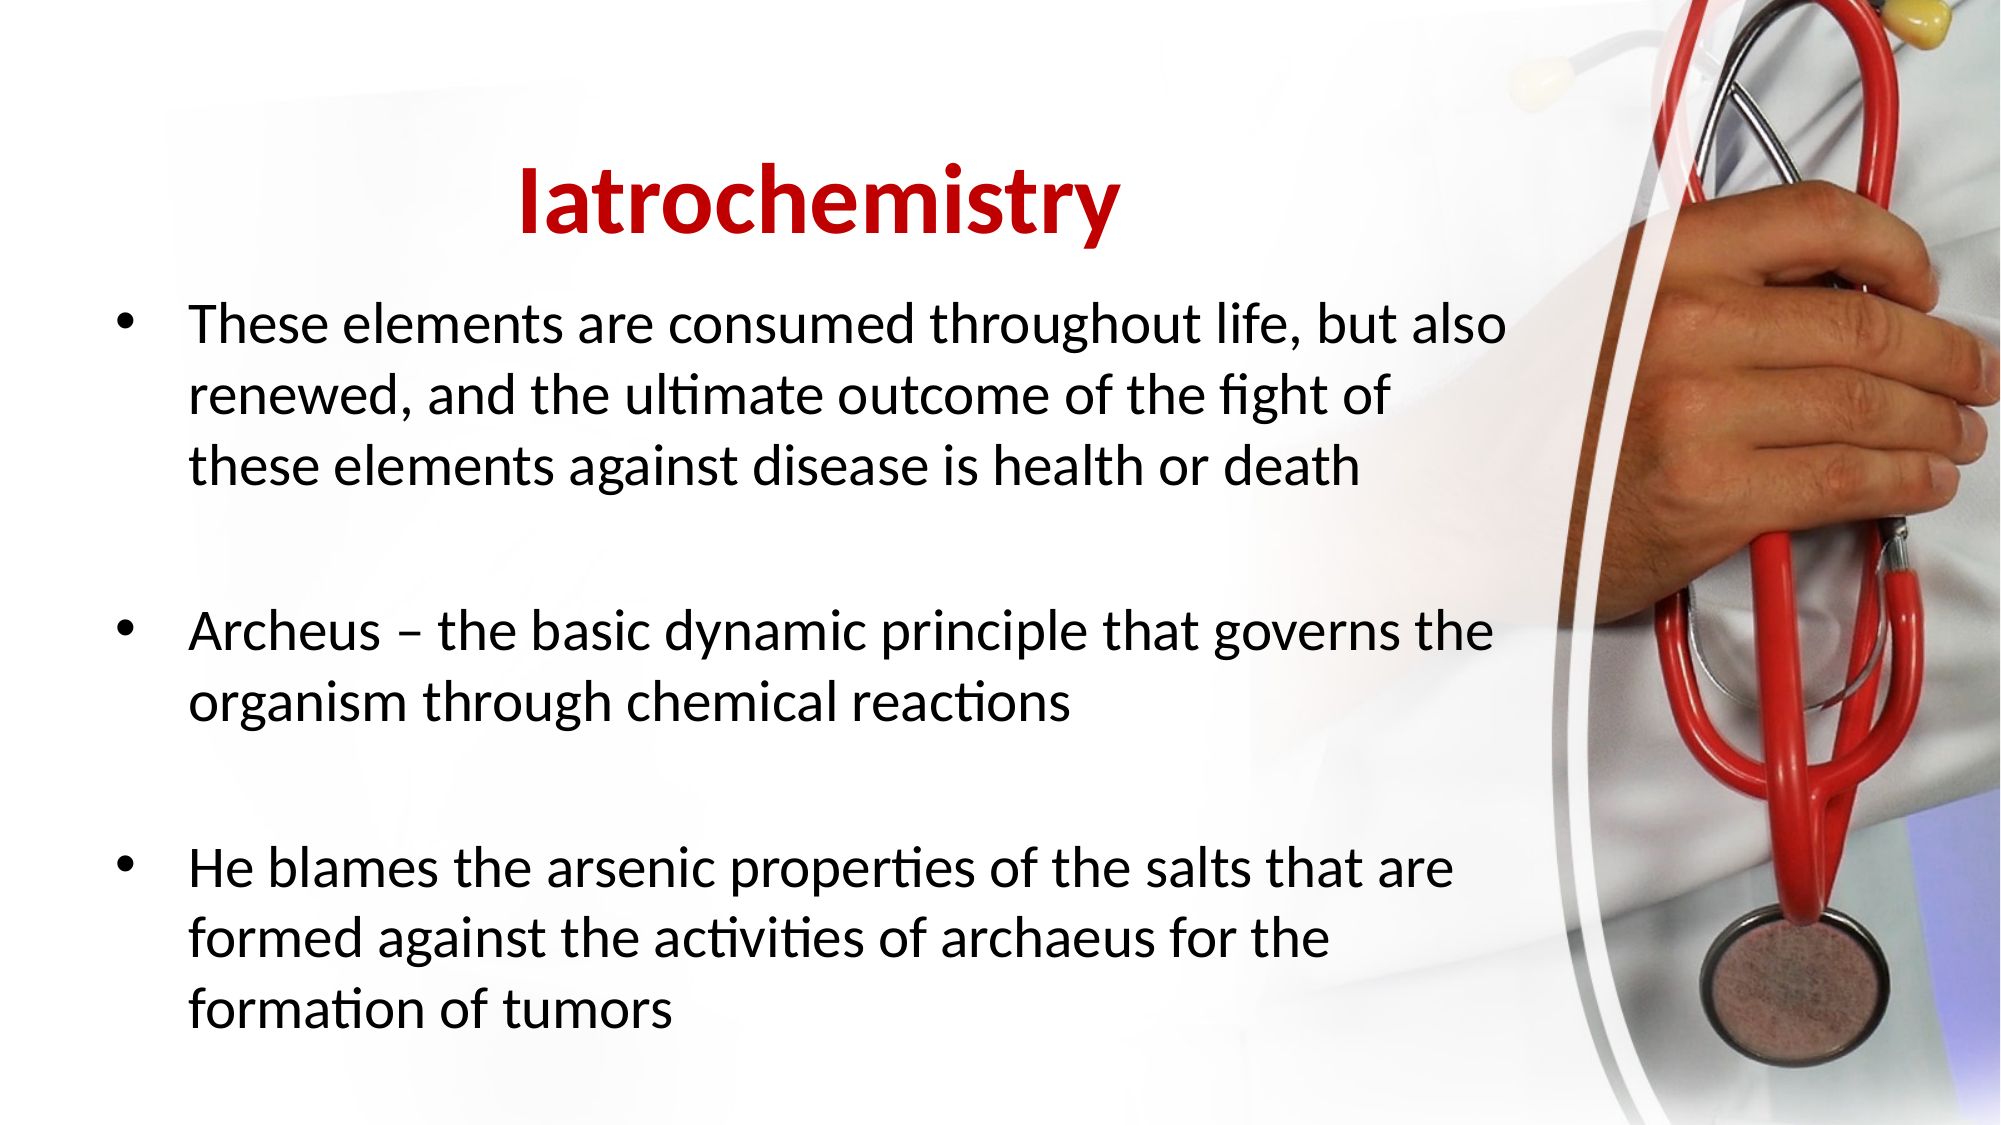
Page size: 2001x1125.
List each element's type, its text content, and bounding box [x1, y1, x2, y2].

title Iatrochemistry [99, 110, 1540, 278]
picture [0, 0, 2001, 1125]
list These elements are consumed throughout life, but also renewed, and the ultimate outcome of the fight of these elements against disease is health or death Archeus – the basic dynamic principle that governs the organism through chemical reactions He blames the arsenic properties of the salts that are formed against the activities of archaeus for the formation of tumors [100, 277, 1537, 1068]
